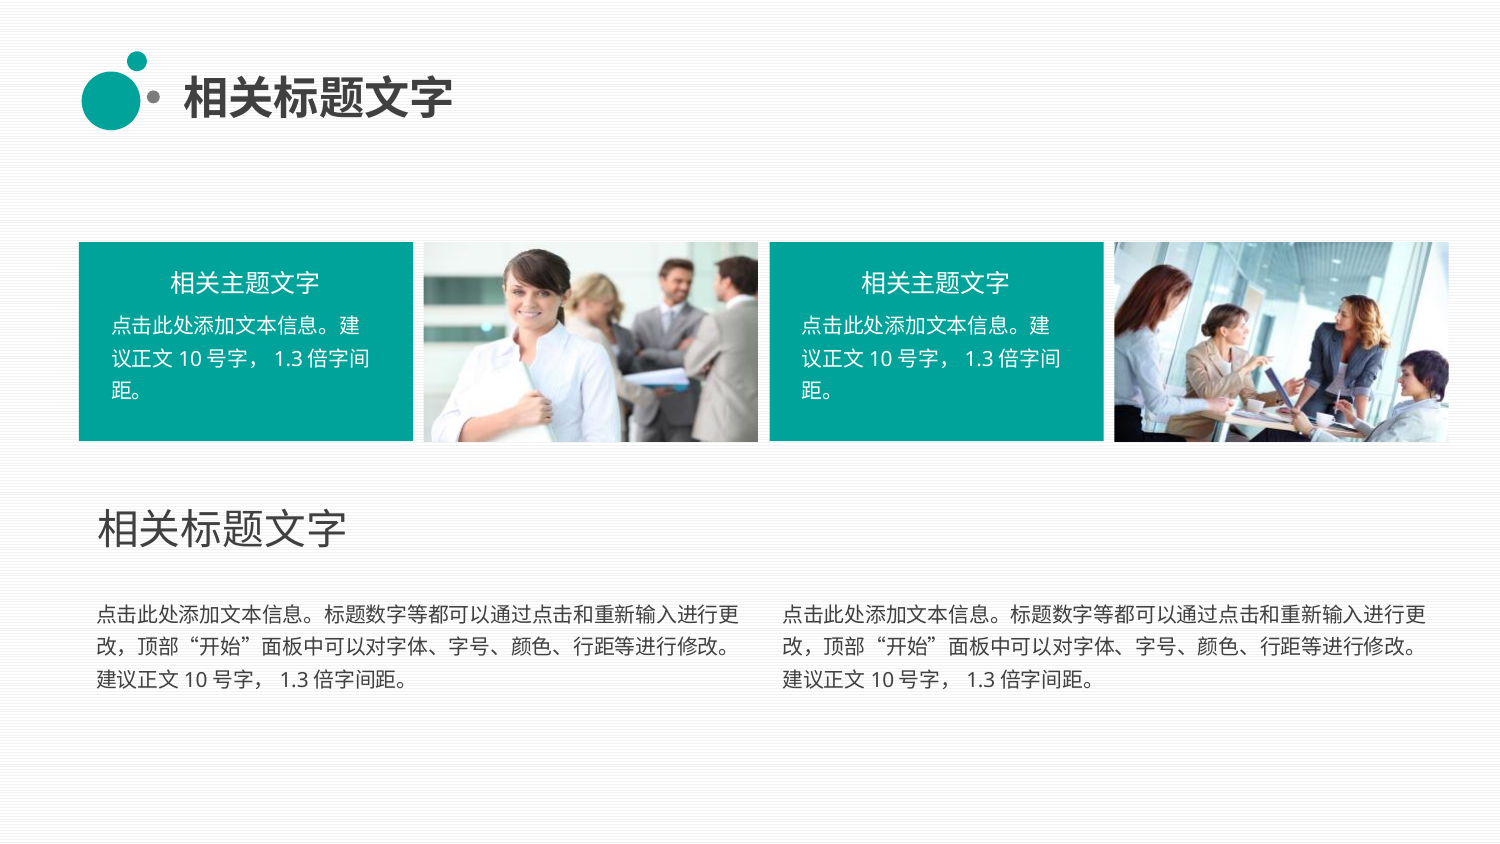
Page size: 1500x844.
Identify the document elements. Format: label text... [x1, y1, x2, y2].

text_box 点击此处添加文本信息。标题数字等都可以通过点击和重新输入进行更改，顶部“开始”面板中可以对字体、字号、颜色、行距等进行修改。建议正文10号字，1.3倍字间距。 [81, 586, 761, 732]
text_box [1114, 242, 1449, 442]
text_box 相关标题文字 [172, 63, 728, 129]
text_box 相关标题文字 [82, 495, 363, 561]
text_box 点击此处添加文本信息。标题数字等都可以通过点击和重新输入进行更改，顶部“开始”面板中可以对字体、字号、颜色、行距等进行修改。建议正文10号字，1.3倍字间距。 [767, 586, 1447, 732]
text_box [769, 242, 1104, 442]
text_box [423, 242, 758, 442]
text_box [78, 242, 414, 442]
